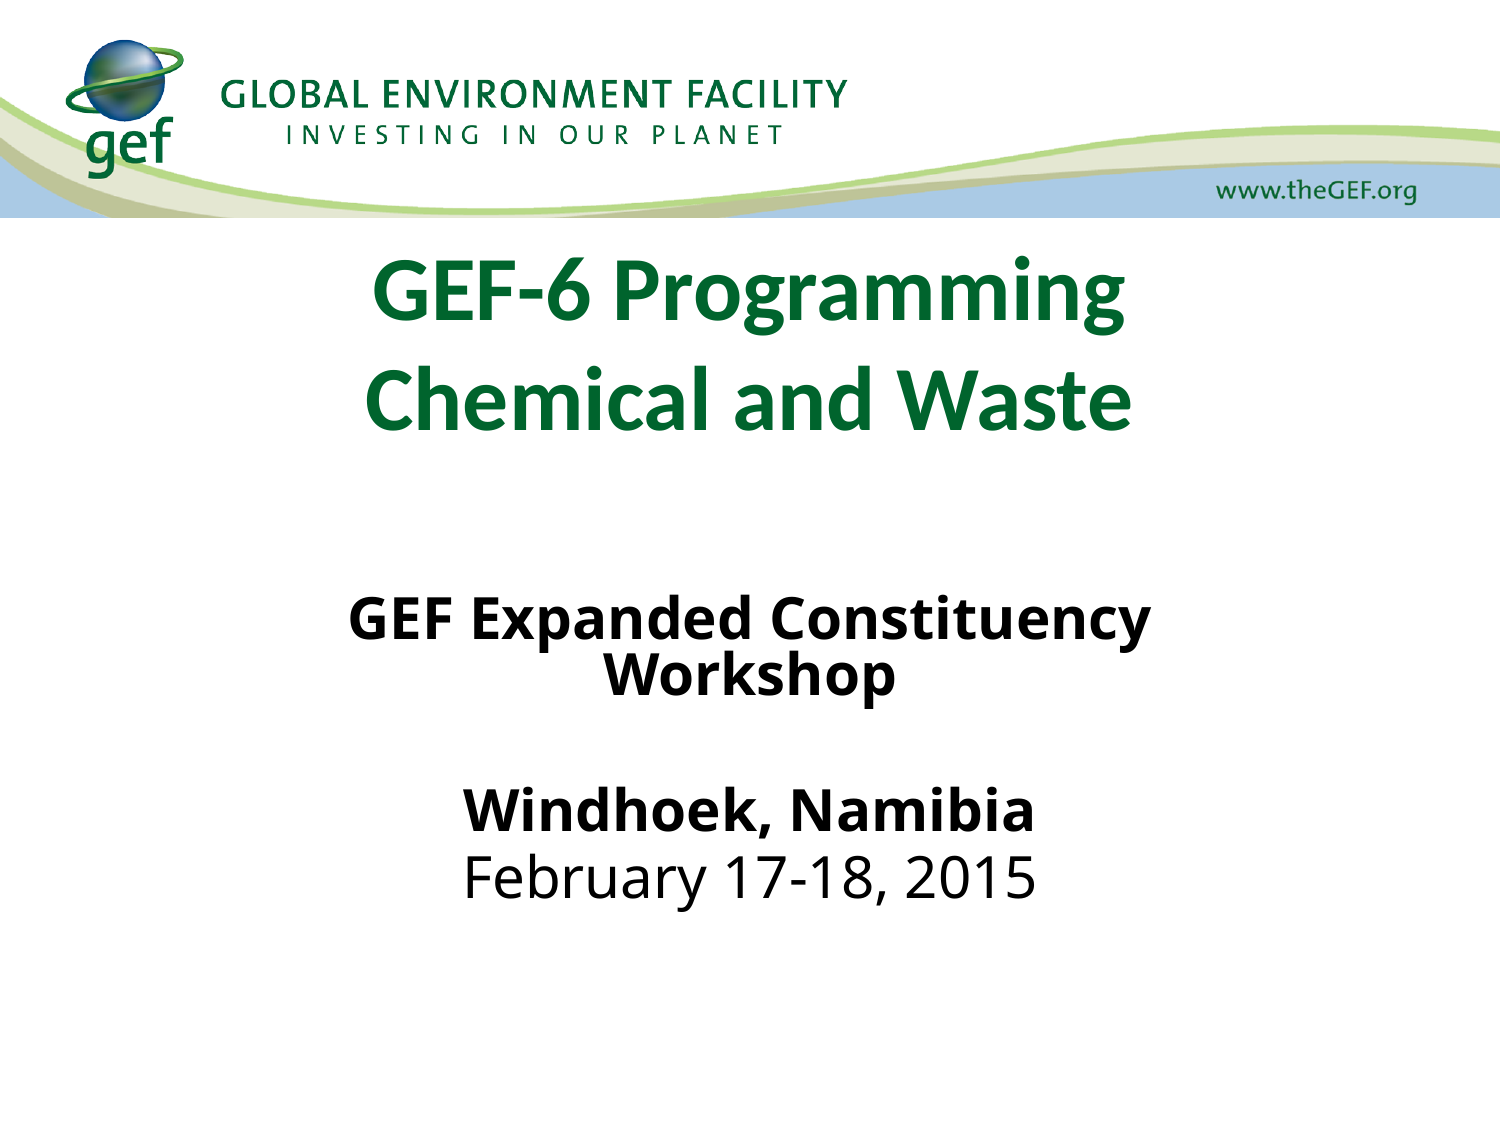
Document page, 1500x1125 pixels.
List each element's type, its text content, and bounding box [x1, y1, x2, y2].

picture [0, 12, 1500, 218]
title GEF-6 Programming Chemical and Waste [74, 299, 1426, 488]
subtitle GEF Expanded Constituency Workshop Windhoek, Namibia February 17-18, 2015 [224, 587, 1276, 1051]
